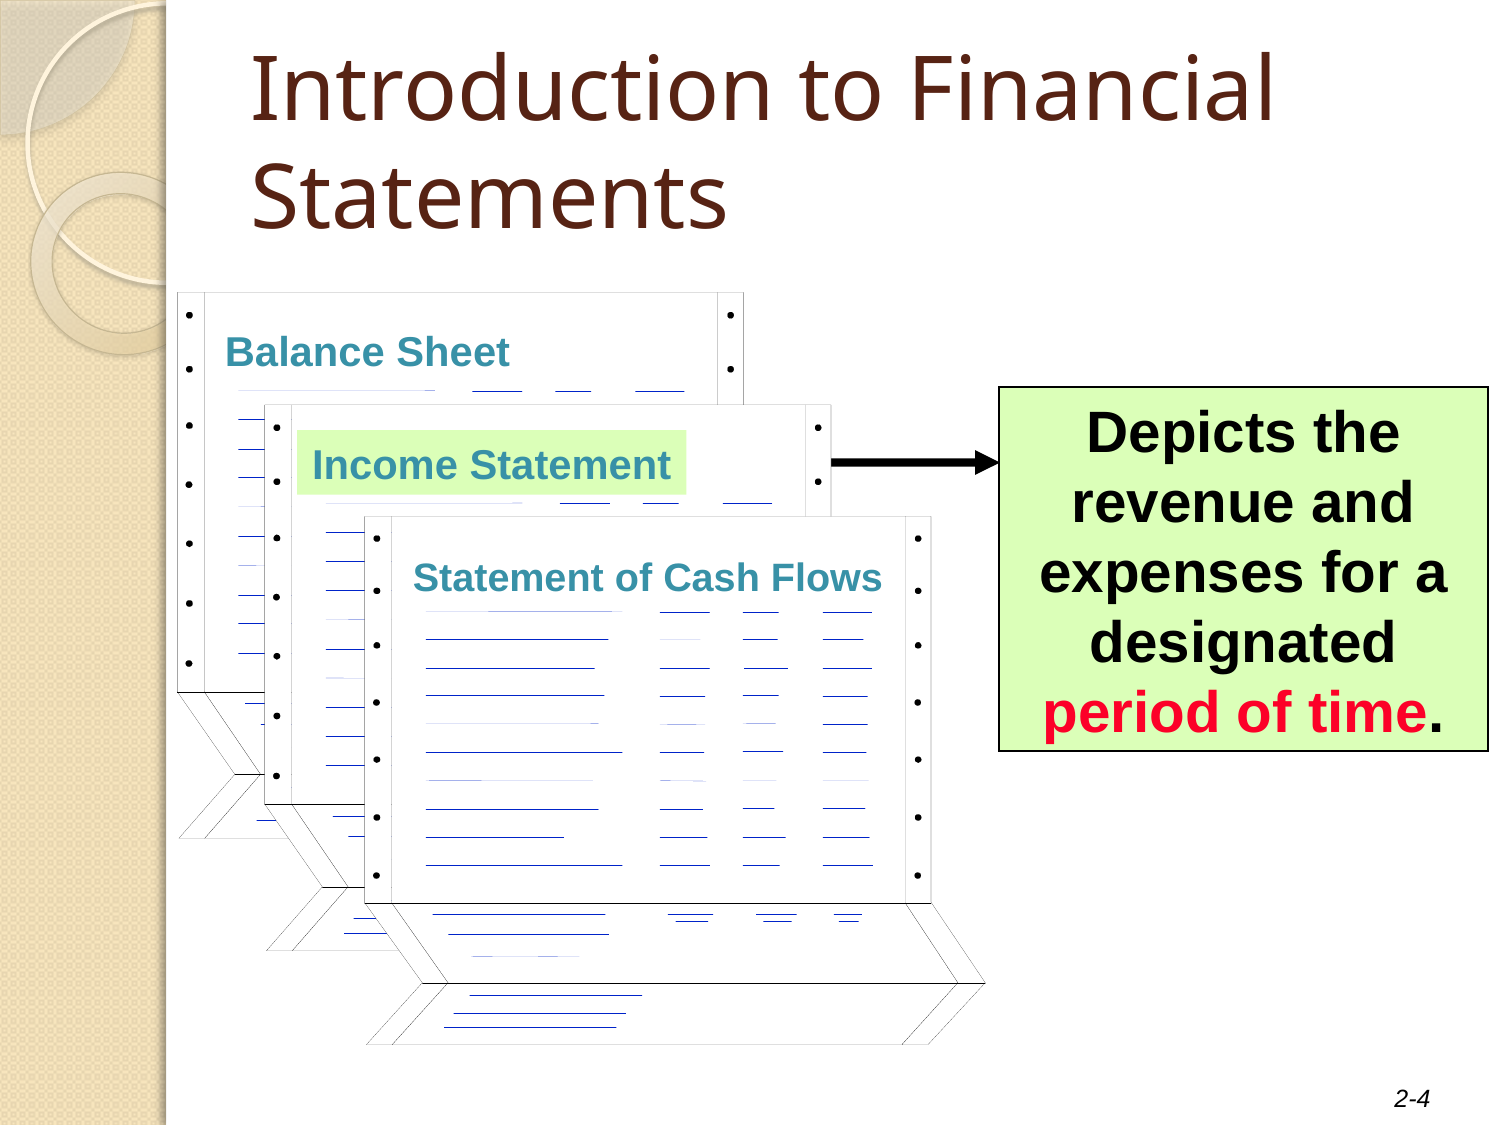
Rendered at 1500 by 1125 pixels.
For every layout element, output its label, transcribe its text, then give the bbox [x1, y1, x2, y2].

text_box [1020, 386, 1489, 754]
title Introduction to Financial Statements [235, 45, 1466, 233]
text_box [149, 264, 1013, 1072]
